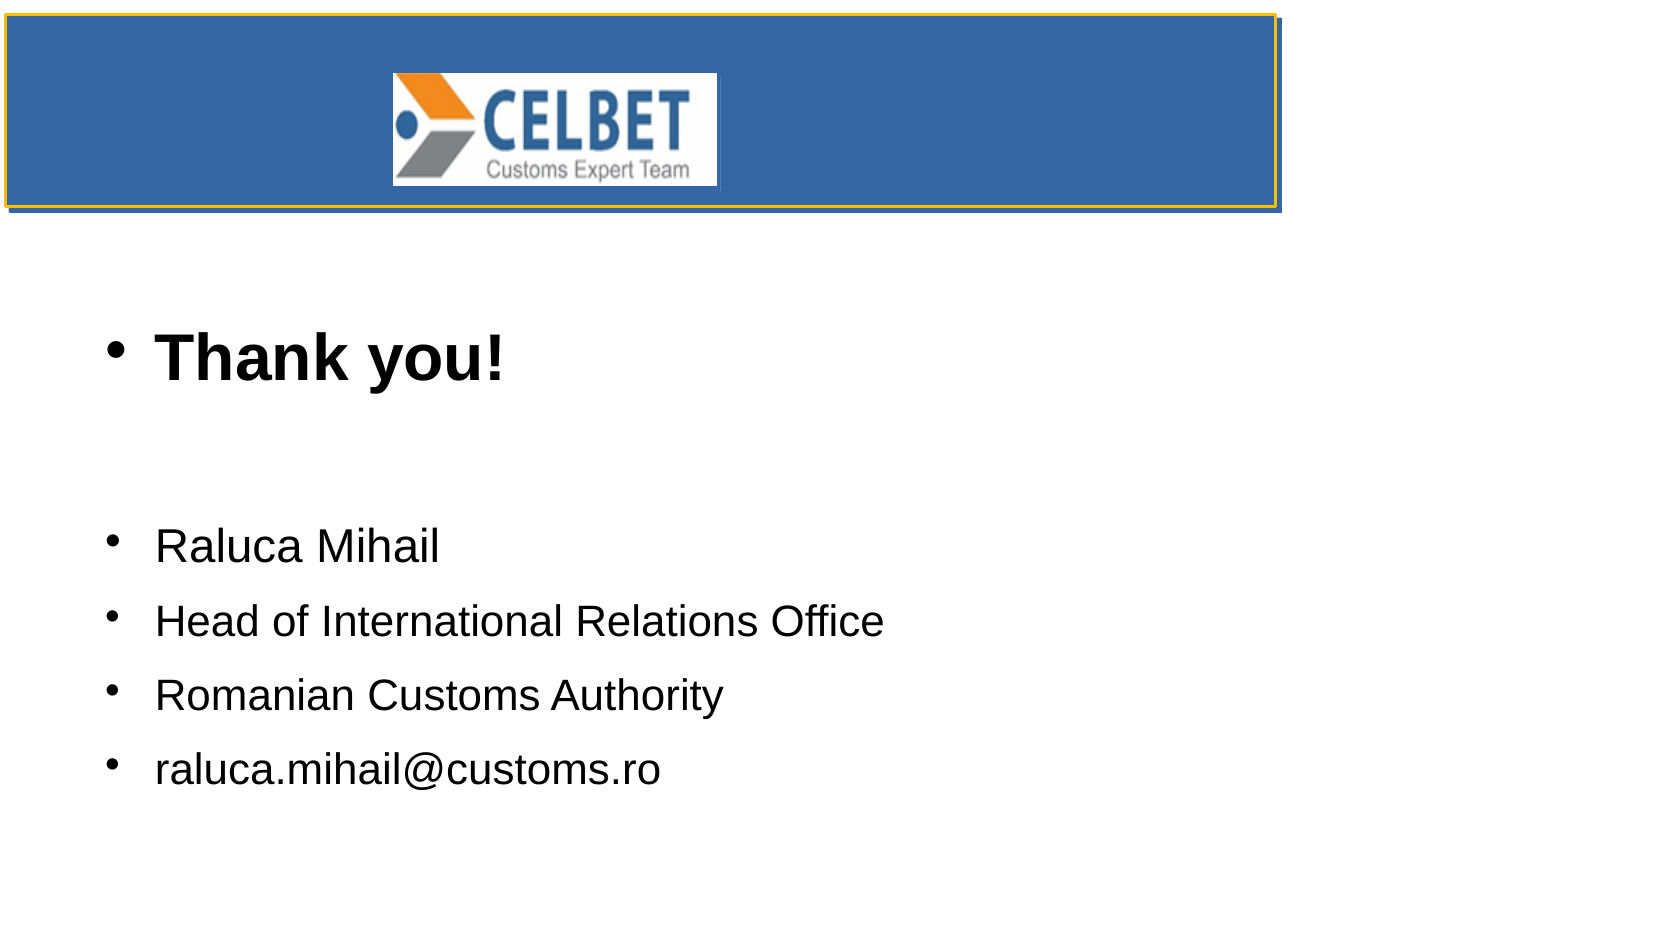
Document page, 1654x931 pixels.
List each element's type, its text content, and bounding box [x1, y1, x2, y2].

text_box [82, 34, 1235, 203]
picture [393, 73, 717, 187]
text_box Thank you! Raluca Mihail Head of International Relations Office Romanian Customs Authority raluca.mihail@customs.ro [88, 236, 1565, 798]
